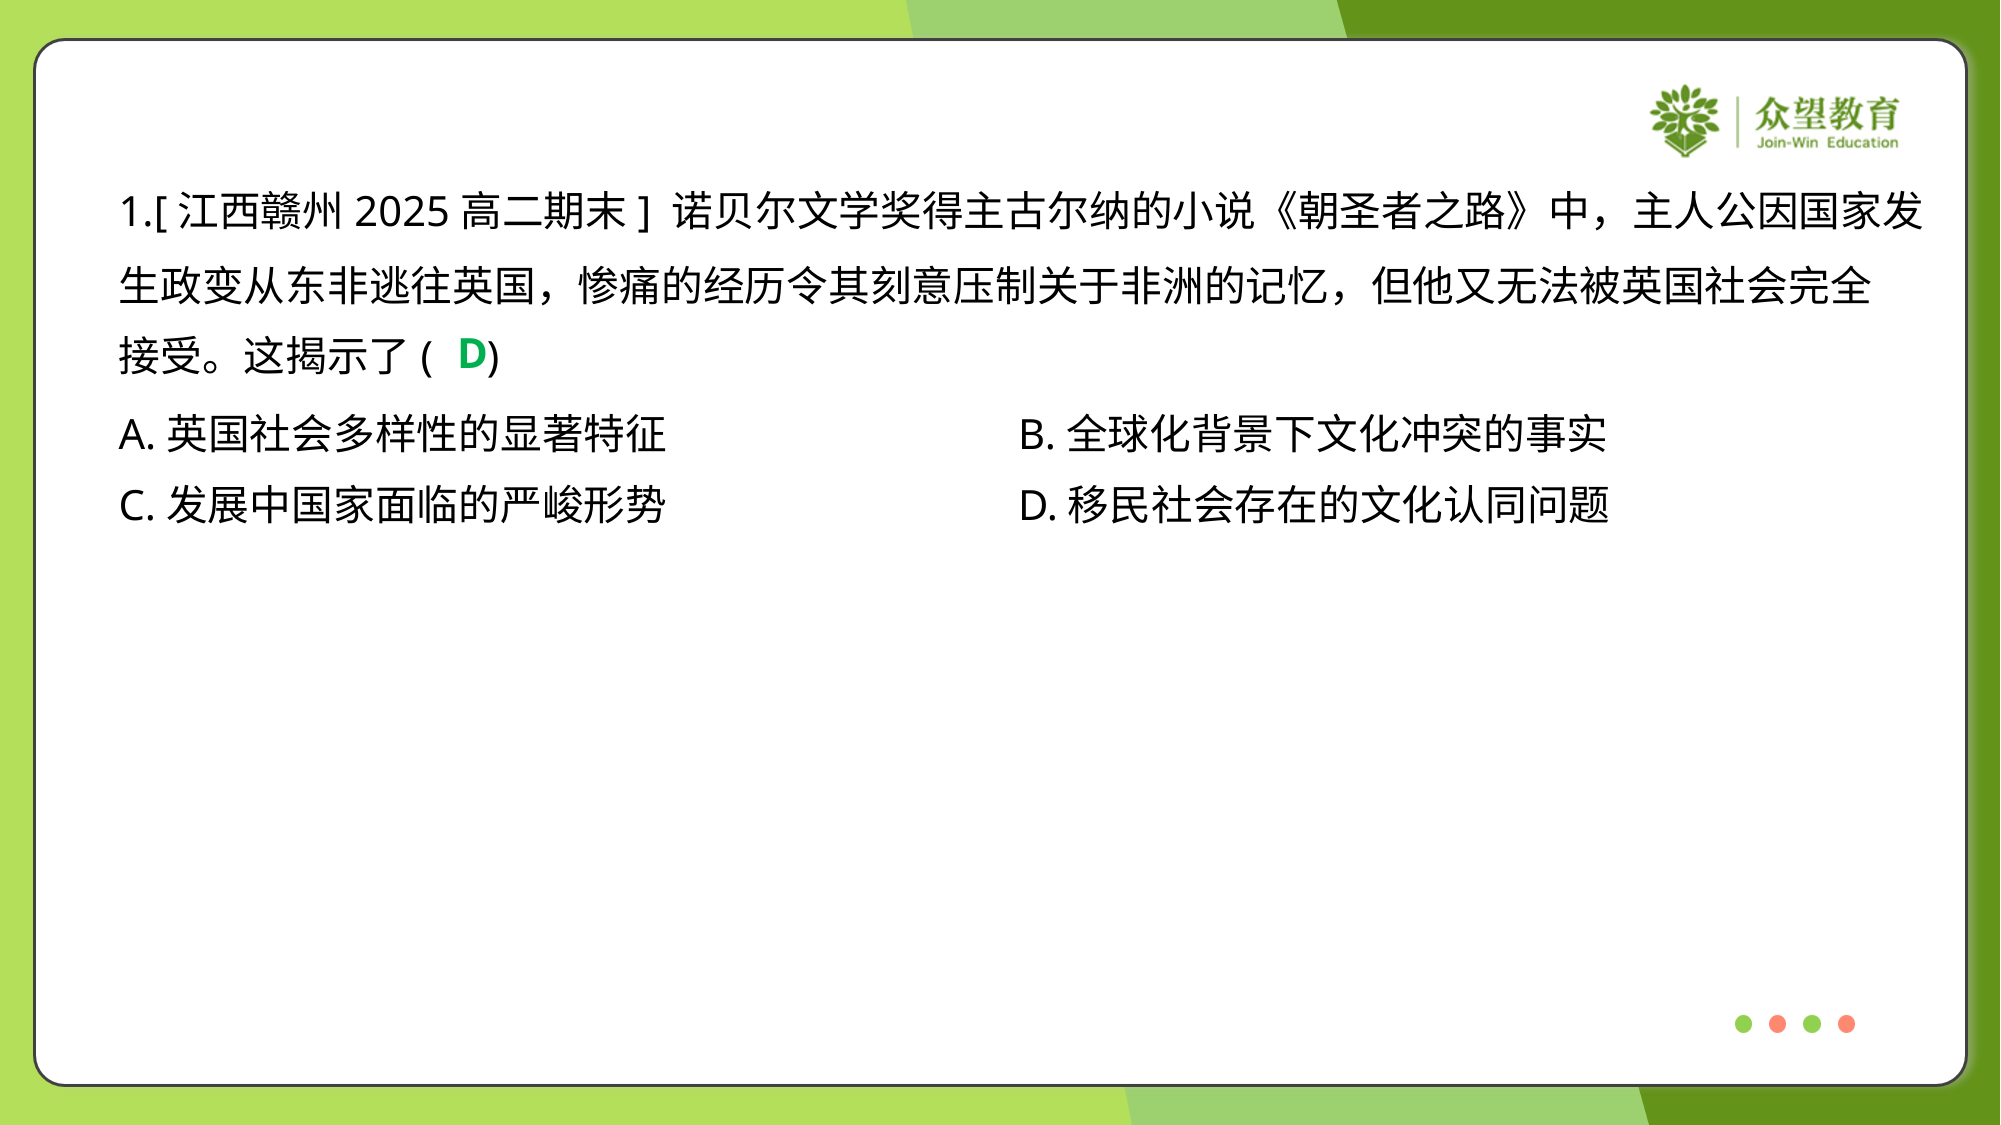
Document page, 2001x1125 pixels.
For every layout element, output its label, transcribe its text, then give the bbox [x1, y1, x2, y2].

picture [0, 0, 2000, 1125]
text_box 1.[江西赣州2025高二期末] 诺贝尔文学奖得主古尔纳的小说《朝圣者之路》中，主人公因国家发 生政变从东非逃往英国，惨痛的经历令其刻意压制关于非洲的记忆，但他又无法被英国社会完全 接受。这揭示了( ) [118, 159, 1883, 373]
text_box D [440, 306, 505, 371]
text_box A.英国社会多样性的显著特征 B.全球化背景下文化冲突的事实 C.发展中国家面临的严峻形势 D.移民社会存在的文化认同问题 [118, 382, 1883, 522]
